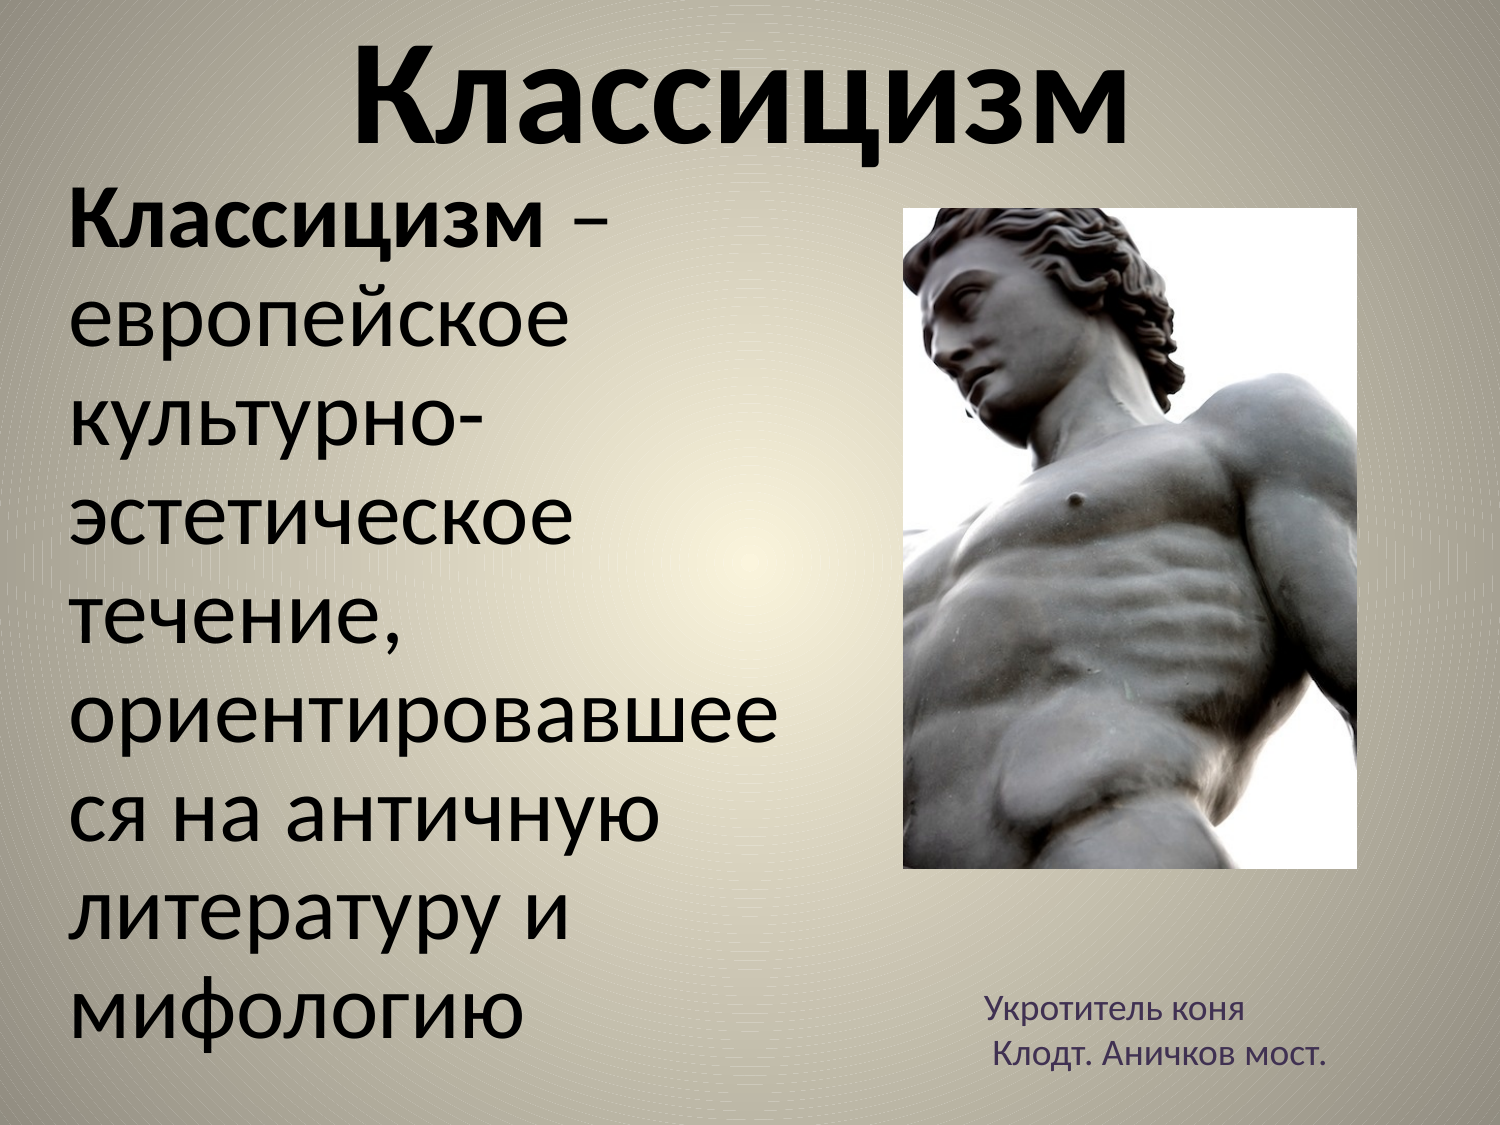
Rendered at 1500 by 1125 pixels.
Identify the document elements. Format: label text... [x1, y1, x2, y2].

subtitle Классицизм – европейское культурно-эстетическое течение, ориентировавшееся на античную литературу и мифологию [53, 160, 821, 1035]
title Классицизм [88, 30, 1399, 138]
picture [903, 207, 1357, 869]
text_box Укротитель коня Клодт. Аничков мост. [969, 975, 1343, 1081]
